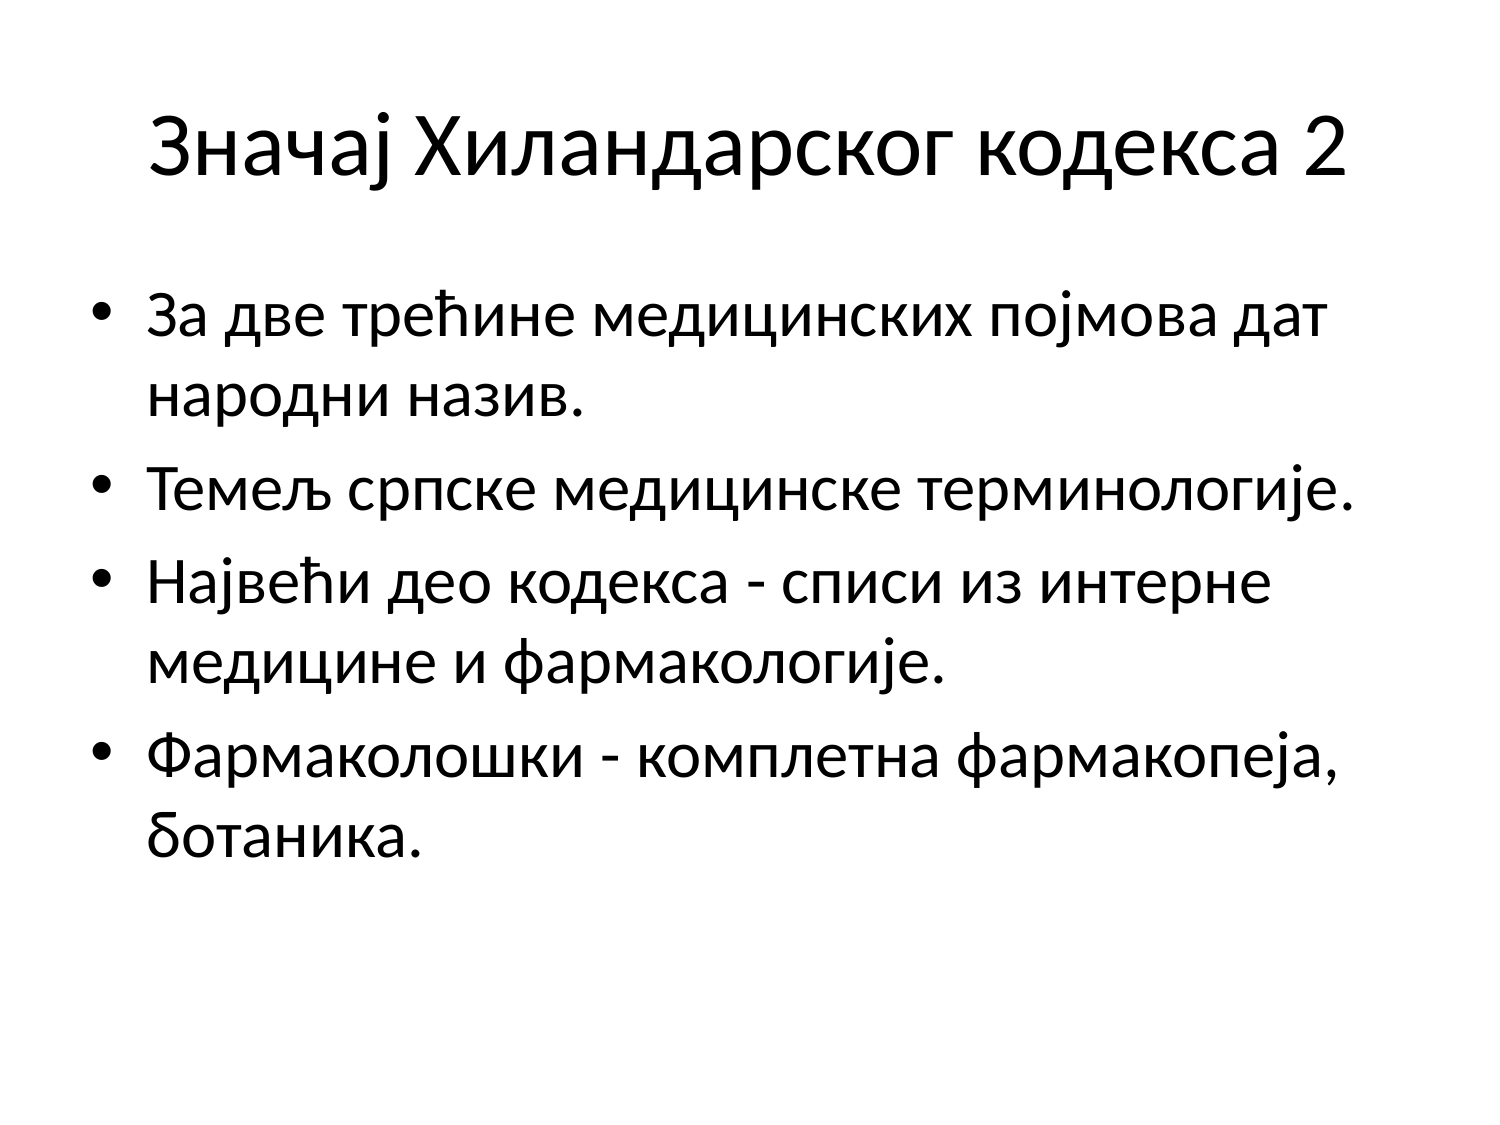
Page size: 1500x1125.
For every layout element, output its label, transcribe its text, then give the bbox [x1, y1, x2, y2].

list За две трећине медицинских појмова дат народни назив. Темељ српске медицинске терминологије. Највећи део кодекса - списи из интерне медицине и фармакологије. Фармаколошки - комплетна фармакопеја, ботаника. [75, 262, 1425, 1005]
title Значај Хиландарског кодекса 2 [75, 45, 1425, 233]
